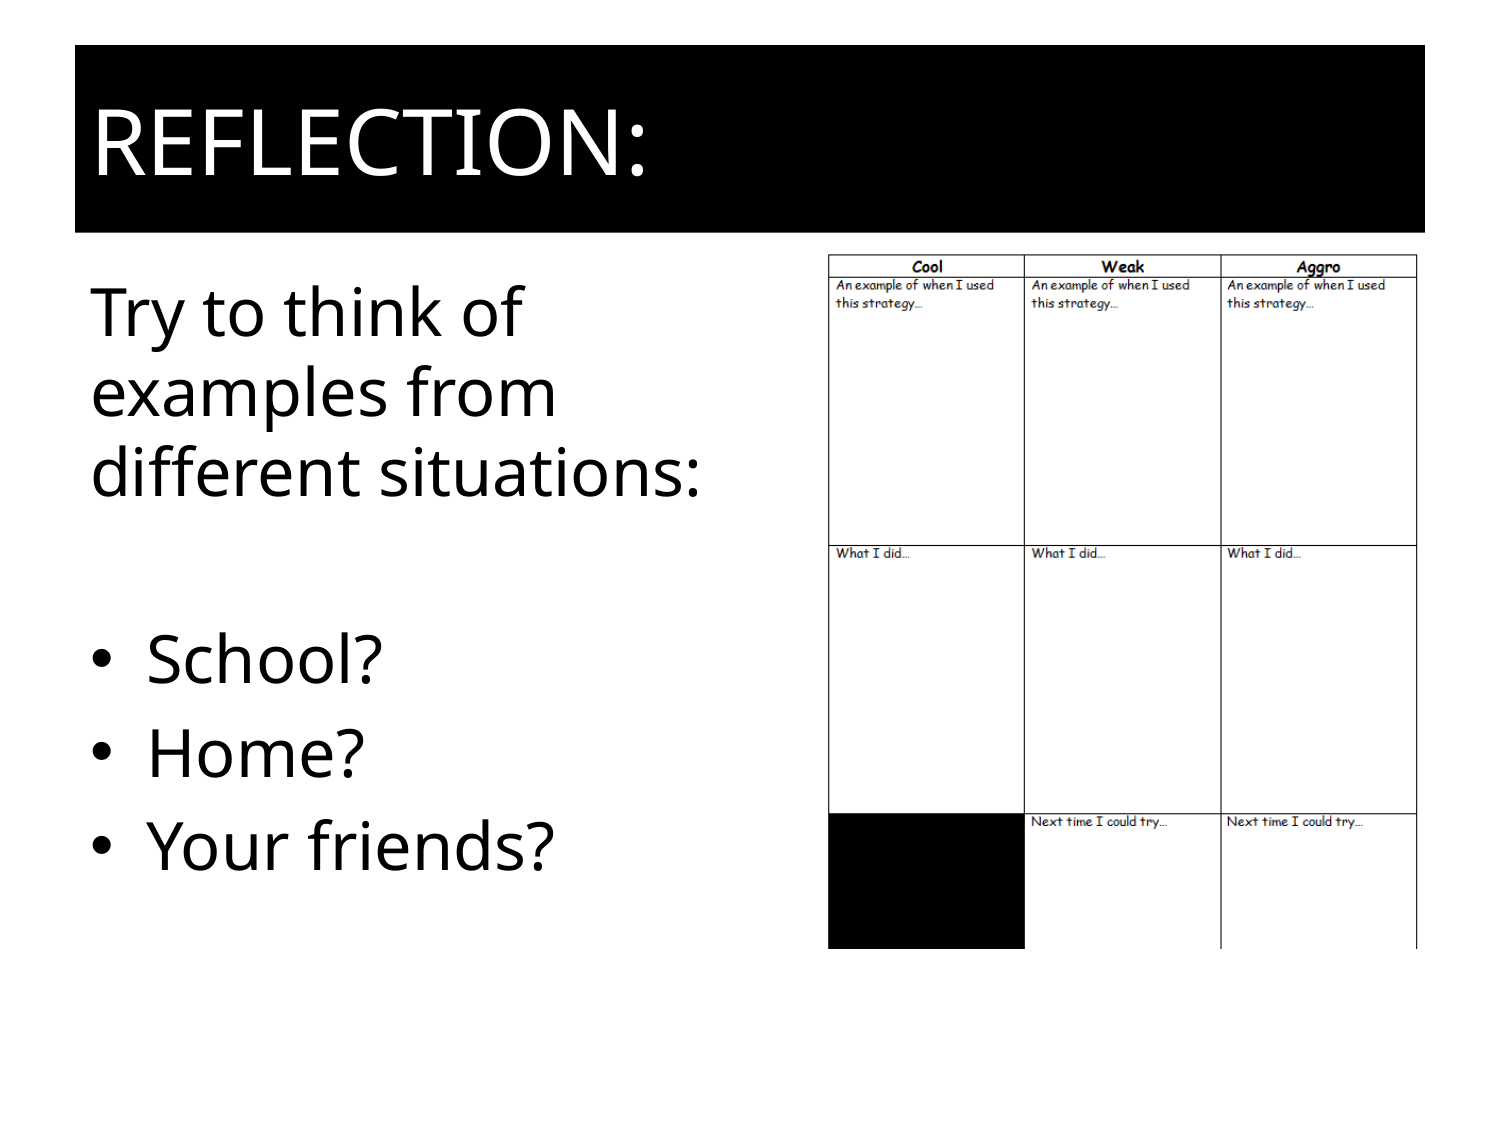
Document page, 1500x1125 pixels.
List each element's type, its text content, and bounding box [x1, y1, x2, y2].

picture [796, 246, 1448, 949]
title REFLECTION: [75, 45, 1425, 233]
list Try to think of examples from different situations: School? Home? Your friends? [75, 262, 774, 1005]
